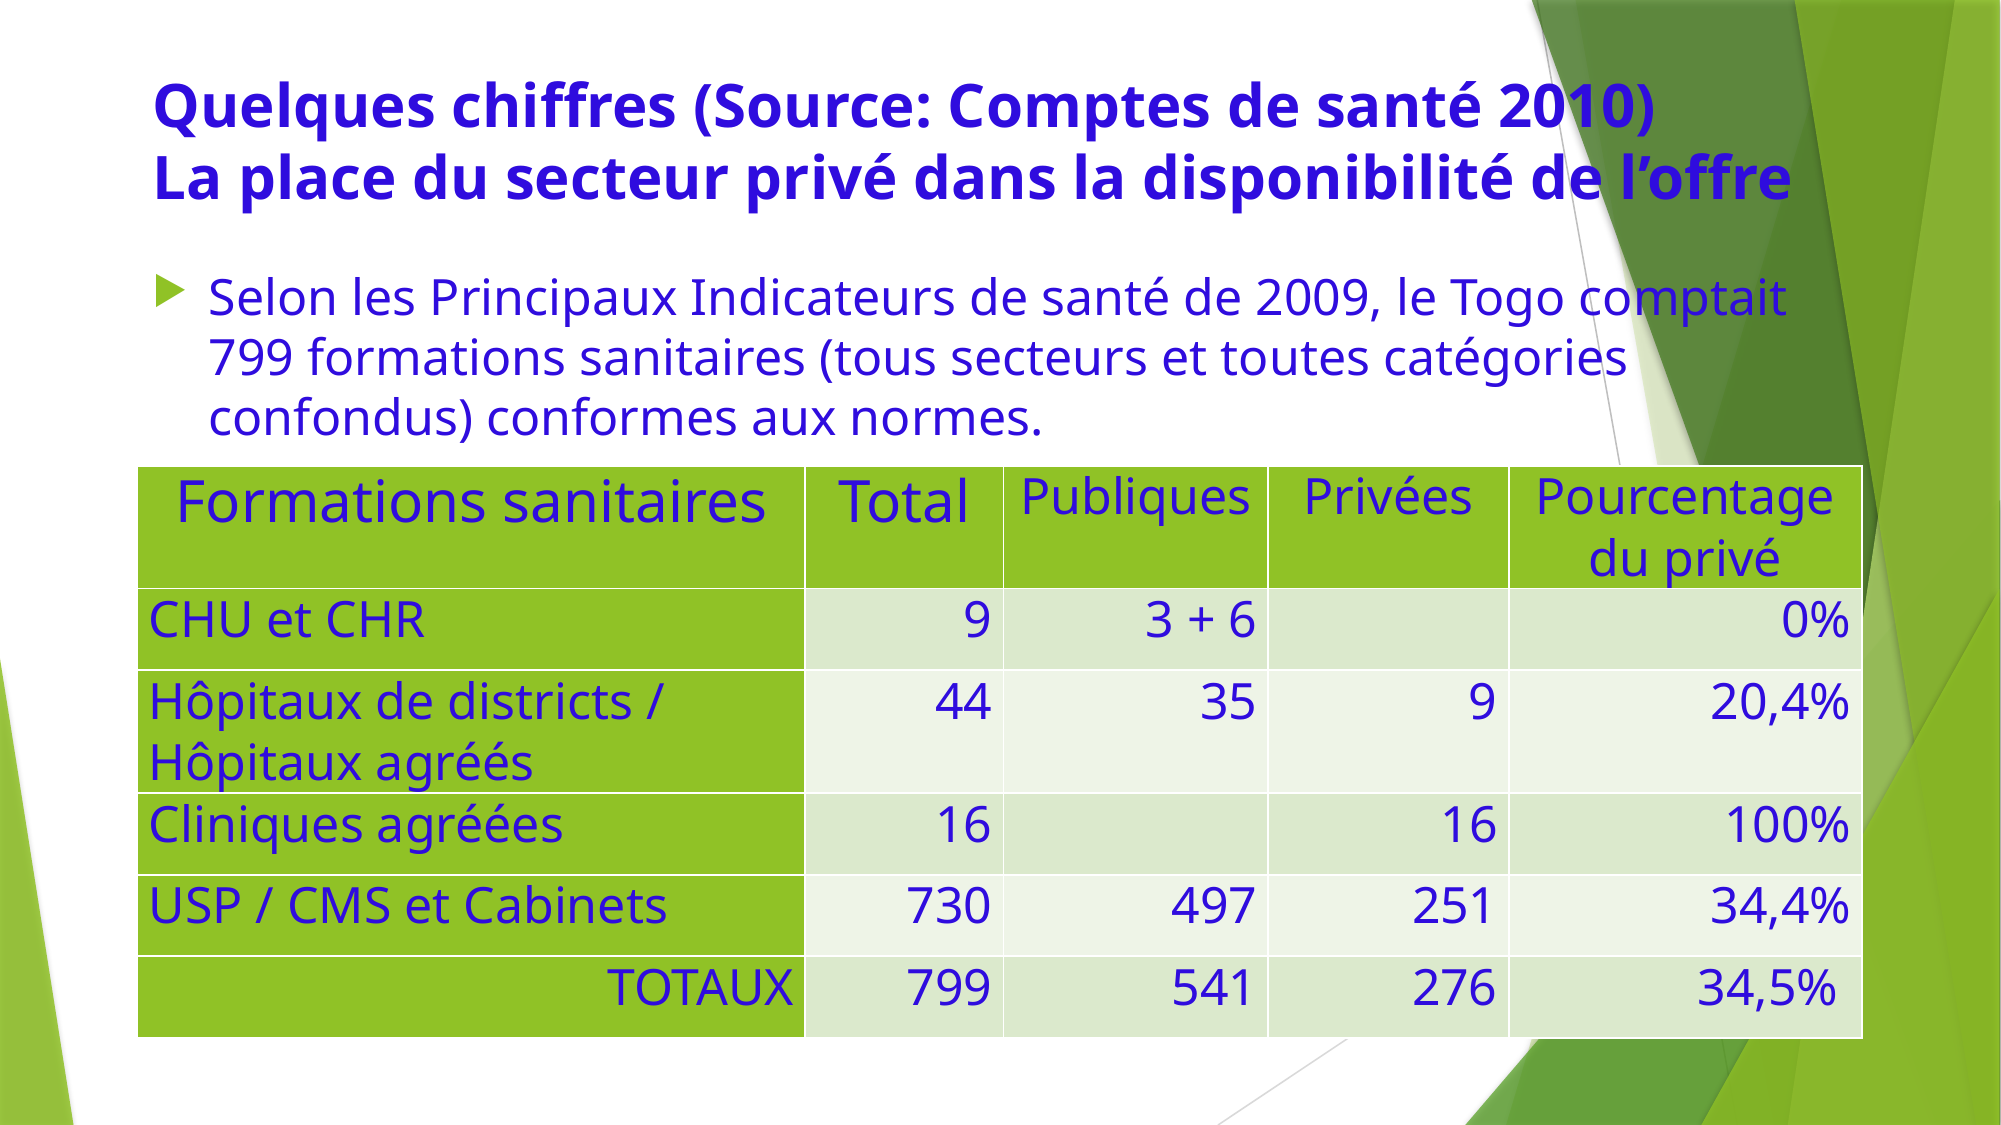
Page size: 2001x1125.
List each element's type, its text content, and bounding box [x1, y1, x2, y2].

table_cell USP / CMS et Cabinets [138, 876, 804, 955]
table_header Formations sanitaires [138, 467, 804, 588]
table_cell 16 [1269, 794, 1508, 874]
table_cell TOTAUX [138, 957, 804, 1037]
table_cell 251 [1269, 876, 1508, 955]
table_cell 34,4% [1510, 876, 1861, 955]
table_cell 276 [1269, 957, 1508, 1037]
table_cell 3 + 6 [1004, 589, 1267, 669]
table_cell 9 [806, 589, 1003, 669]
table_cell 100% [1510, 794, 1861, 874]
table_cell CHU et CHR [138, 589, 804, 669]
table_header Privées [1269, 467, 1508, 588]
list Selon les Principaux Indicateurs de santé de 2009, le Togo comptait 799 formations sanitaires (tous secteurs et toutes catégories confondus) conformes aux normes. [137, 257, 1863, 465]
table_cell 20,4% [1510, 671, 1861, 792]
table_cell 44 [806, 671, 1003, 792]
table_cell [1269, 589, 1508, 669]
table_cell 9 [1269, 671, 1508, 792]
table_cell 497 [1004, 876, 1267, 955]
table_header Pourcentage du privé [1510, 467, 1861, 588]
table_header Total [806, 467, 1003, 588]
table_cell 34,5% [1510, 957, 1861, 1037]
table_cell 0% [1510, 589, 1861, 669]
table_cell [1004, 794, 1267, 874]
table_cell 799 [806, 957, 1003, 1037]
table_cell 35 [1004, 671, 1267, 792]
table_cell Cliniques agréées [138, 794, 804, 874]
table_cell Hôpitaux de districts / Hôpitaux agréés [138, 671, 804, 792]
table_cell 541 [1004, 957, 1267, 1037]
table_cell 730 [806, 876, 1003, 955]
table_header Publiques [1004, 467, 1267, 588]
title Quelques chiffres (Source: Comptes de santé 2010) La place du secteur privé dans la disponibilité de l’offre [137, 59, 1863, 222]
table_cell 16 [806, 794, 1003, 874]
